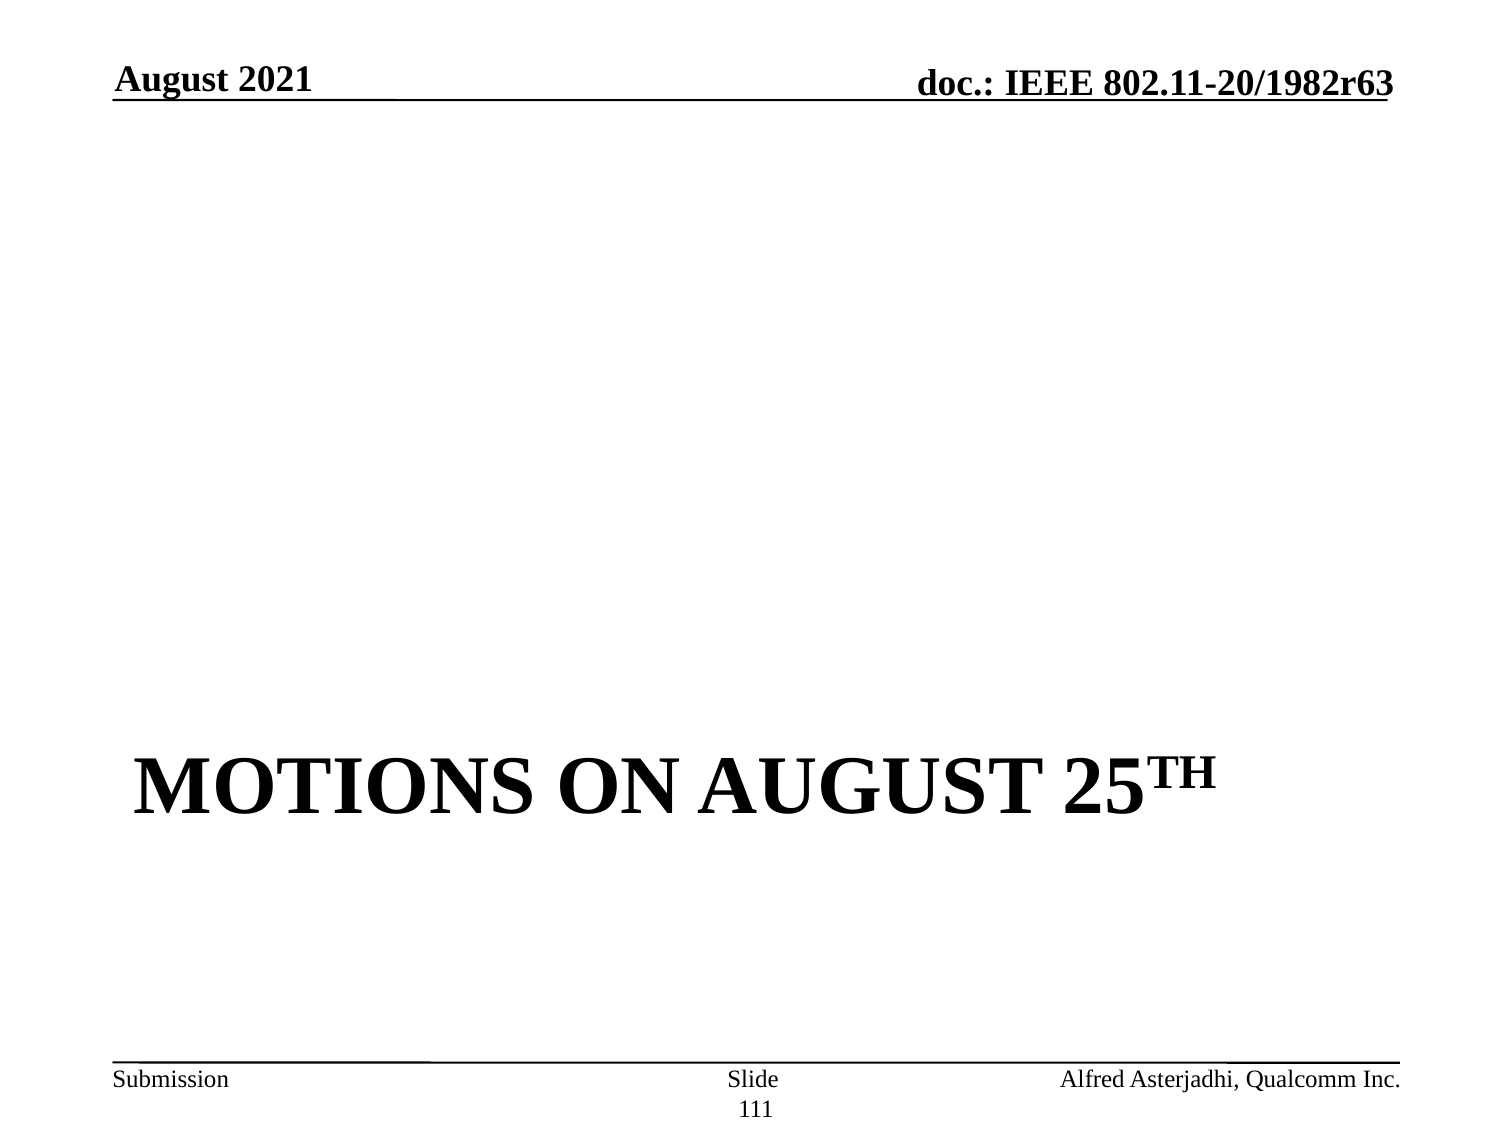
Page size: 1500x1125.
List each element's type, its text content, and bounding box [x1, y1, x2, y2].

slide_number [114, 54, 423, 100]
slide_number Slide 111 [712, 1061, 800, 1123]
title Motions on August 25th [118, 722, 1394, 947]
footer Alfred Asterjadhi, Qualcomm Inc. [878, 1061, 1402, 1093]
